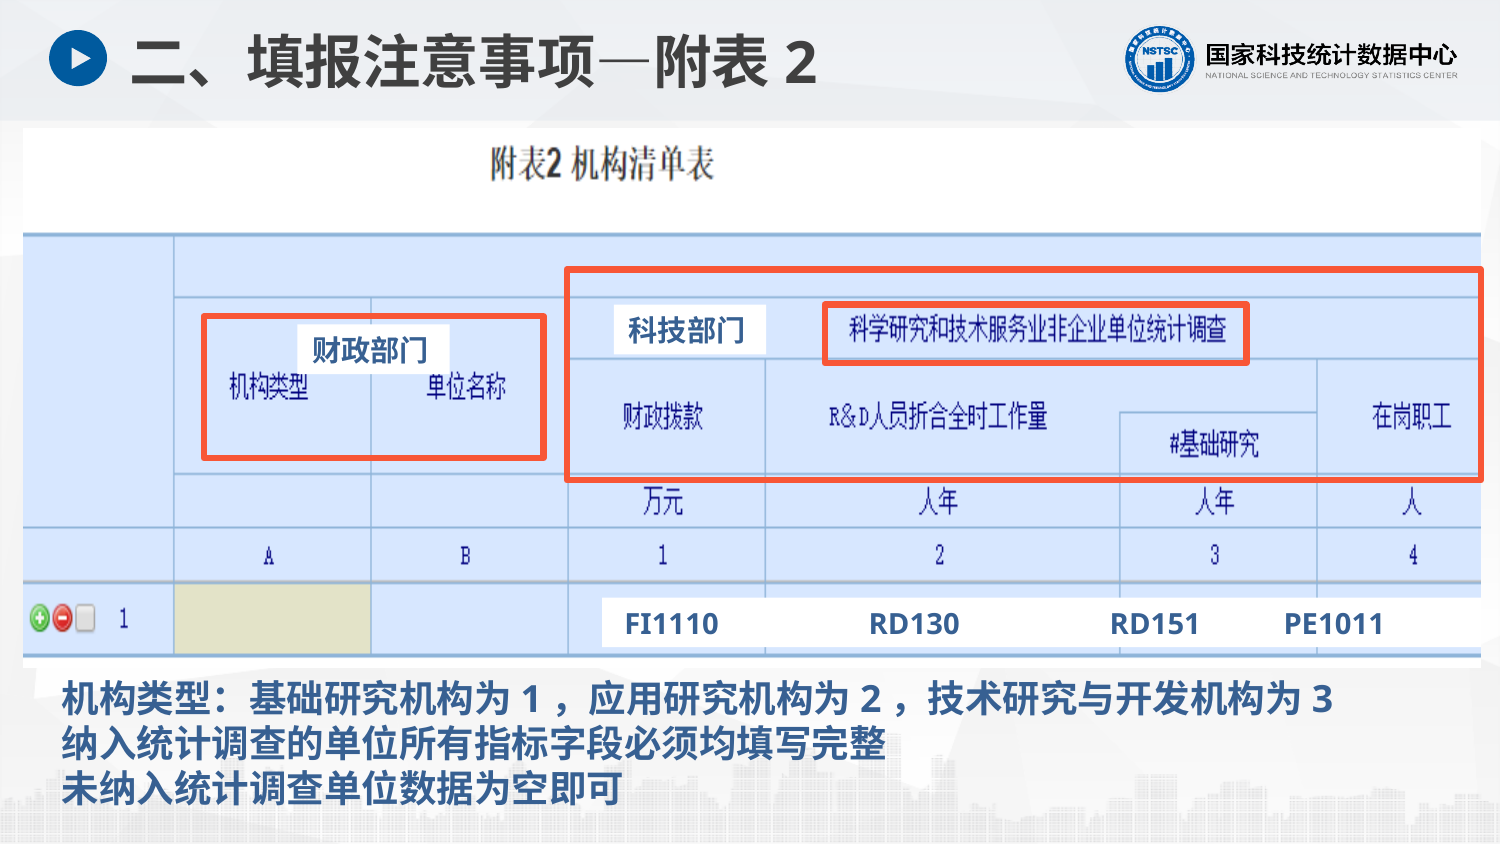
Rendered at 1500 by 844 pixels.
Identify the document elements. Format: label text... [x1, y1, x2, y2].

picture [1108, 3, 1471, 115]
text_box 机构类型：基础研究机构为1，应用研究机构为2，技术研究与开发机构为3 纳入统计调查的单位所有指标字段必须均填写完整 未纳入统计调查单位数据为空即可 [46, 667, 1500, 818]
text_box [0, 0, 1500, 123]
picture [0, 123, 1500, 844]
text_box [48, 17, 833, 104]
